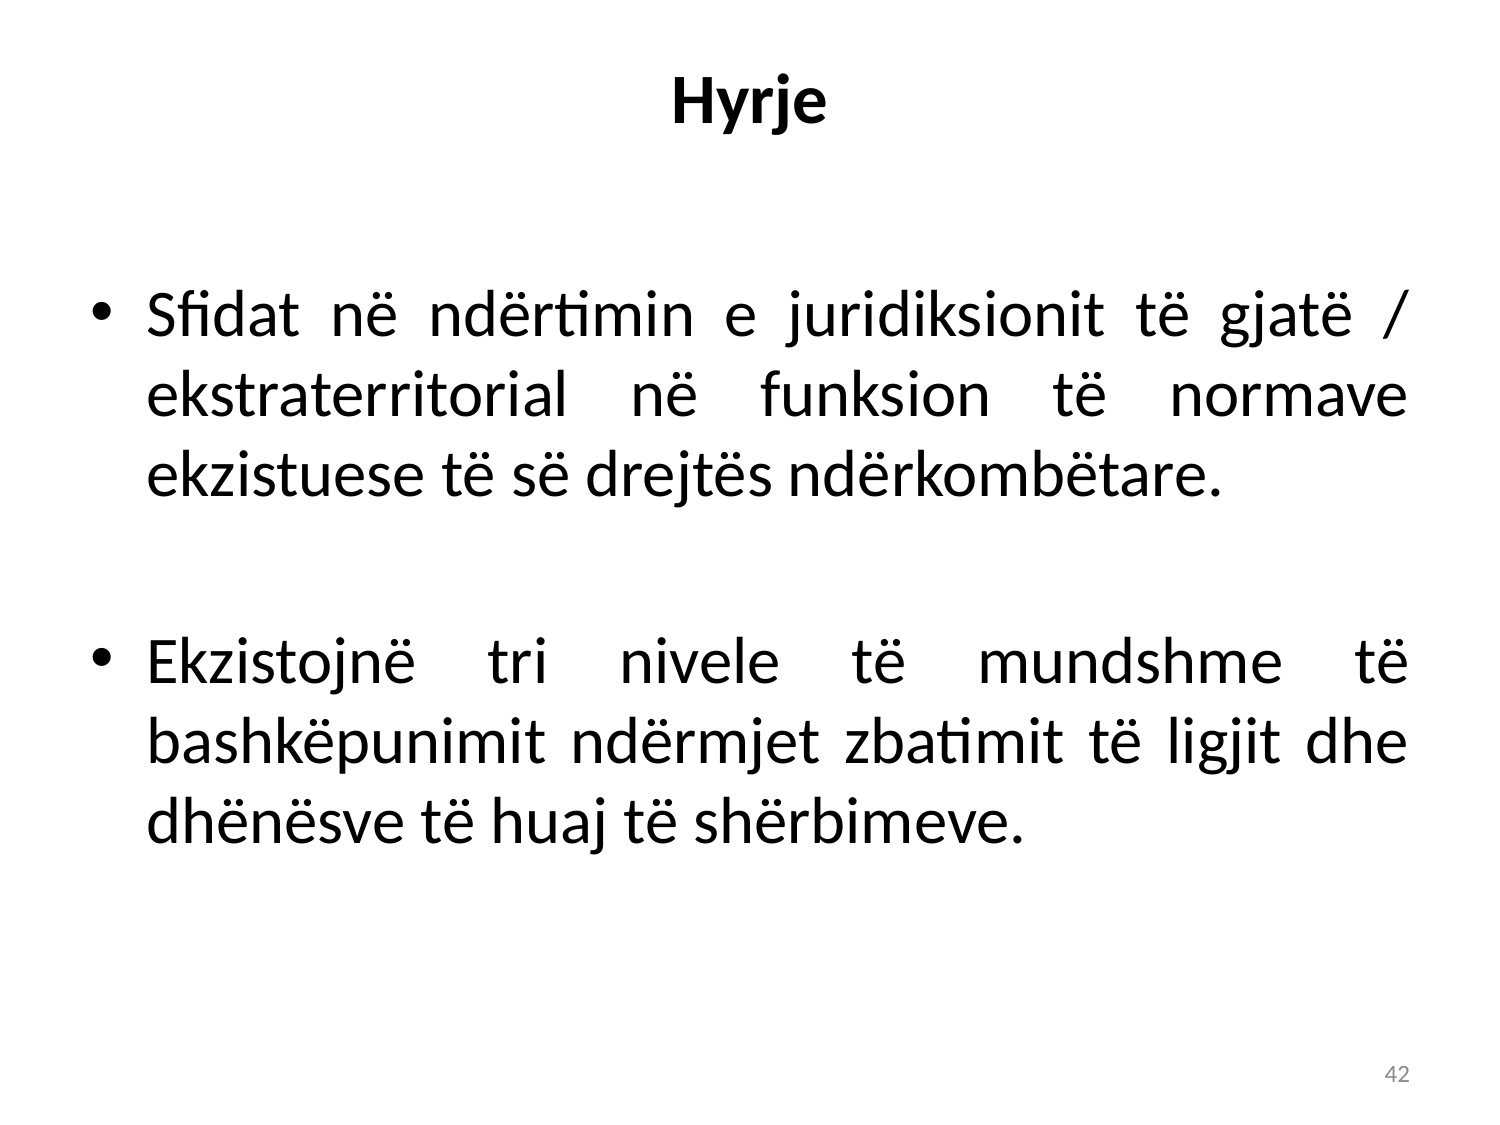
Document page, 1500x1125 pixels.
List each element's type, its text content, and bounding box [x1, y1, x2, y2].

title Hyrje [75, 45, 1425, 233]
list Sfidat në ndërtimin e juridiksionit të gjatë / ekstraterritorial në funksion të normave ekzistuese të së drejtës ndërkombëtare. Ekzistojnë tri nivele të mundshme të bashkëpunimit ndërmjet zbatimit të ligjit dhe dhënësve të huaj të shërbimeve. [75, 262, 1425, 1005]
slide_number 42 [1074, 1042, 1425, 1103]
